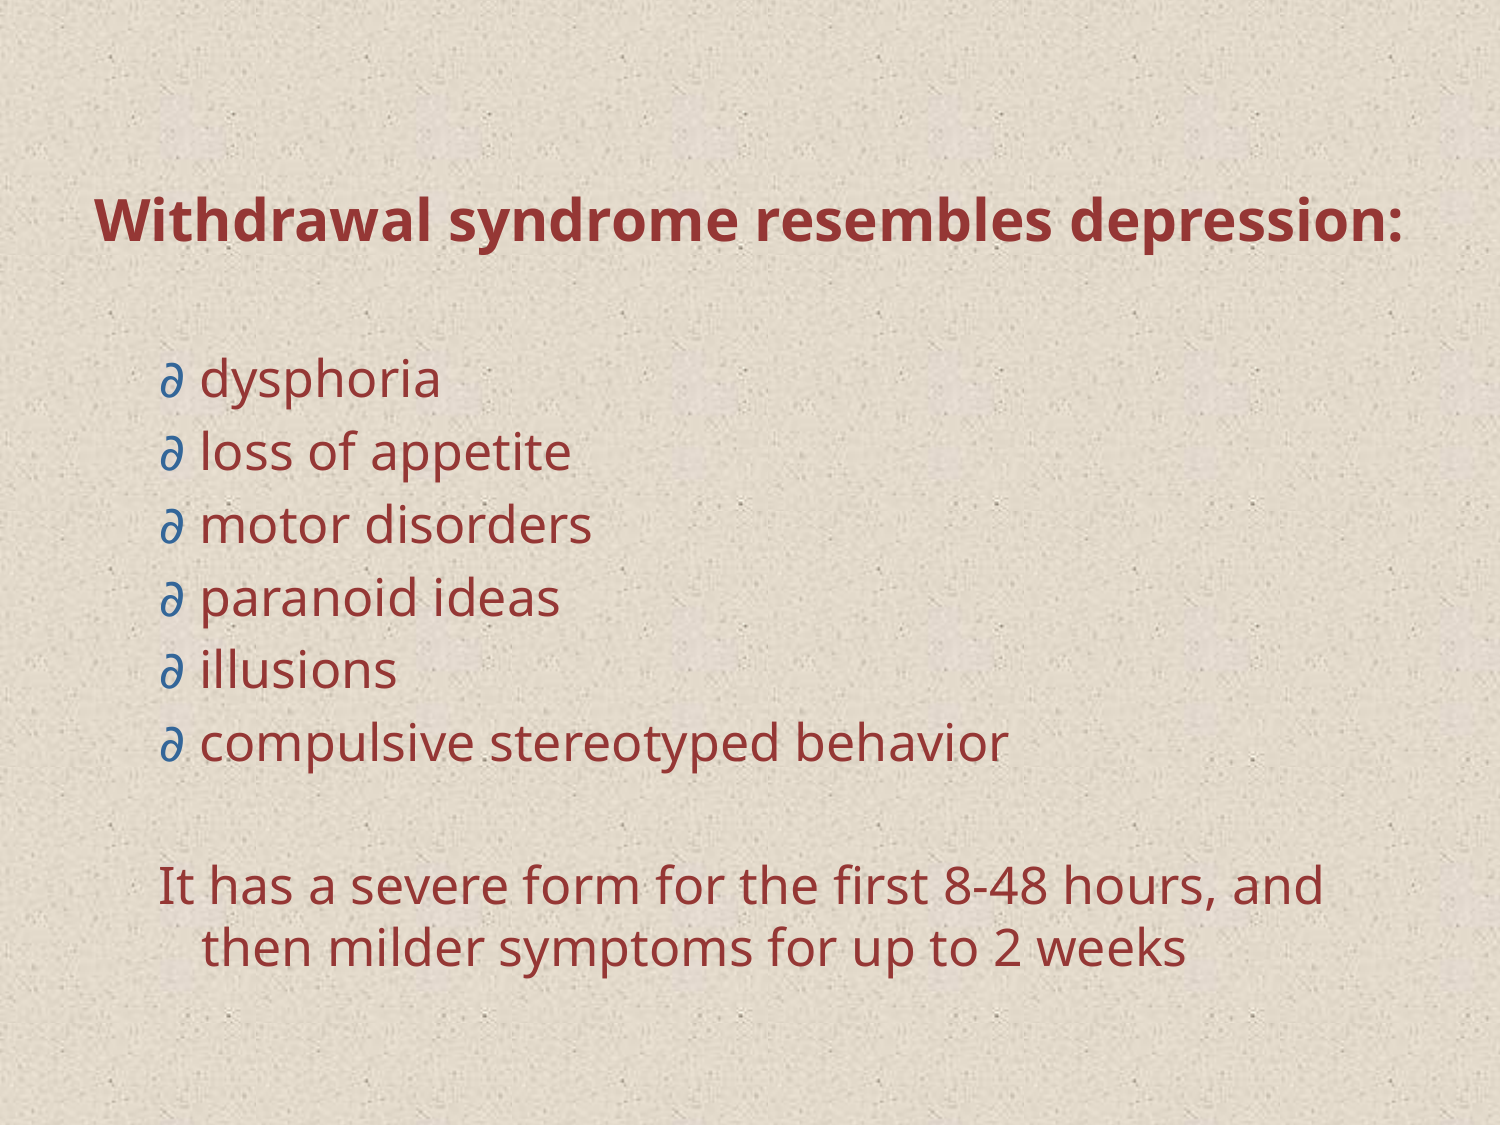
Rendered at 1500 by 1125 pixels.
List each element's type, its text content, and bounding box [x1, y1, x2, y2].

list Withdrawal syndrome resembles depression: ∂ dysphoria ∂ loss of appetite ∂ motor disorders ∂ paranoid ideas ∂ illusions ∂ compulsive stereotyped behavior It has a severe form for the first 8-48 hours, and then milder symptoms for up to 2 weeks [75, 175, 1425, 1005]
picture [0, 0, 1500, 1125]
